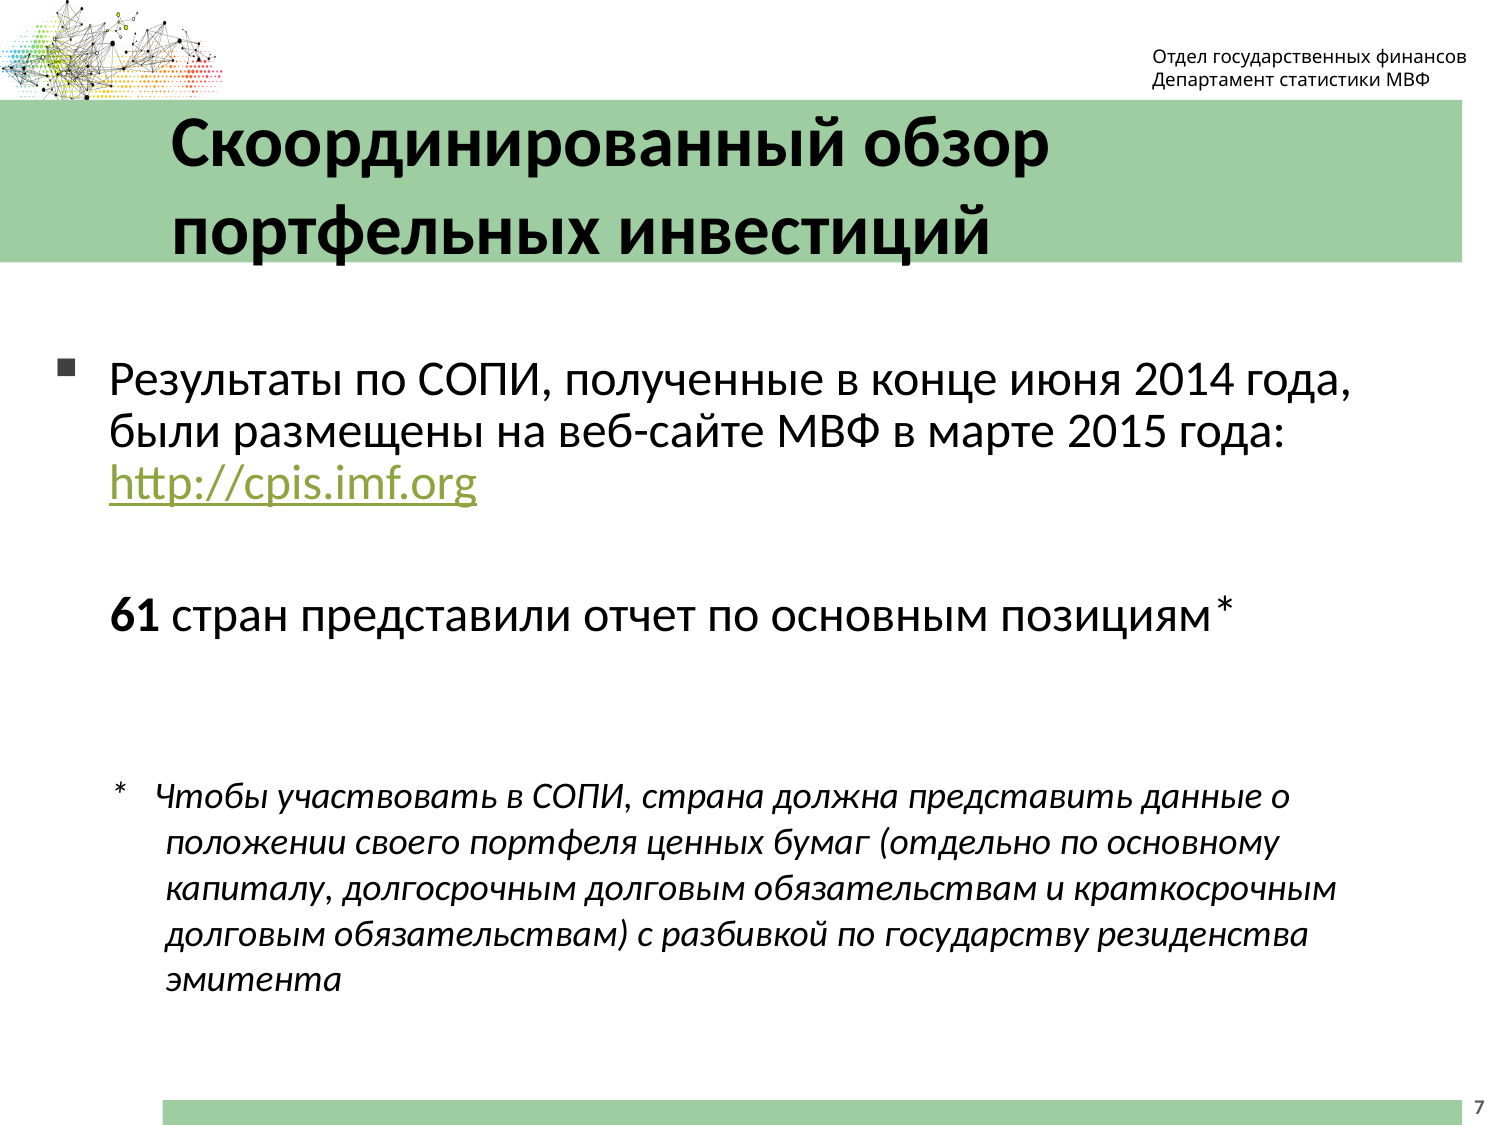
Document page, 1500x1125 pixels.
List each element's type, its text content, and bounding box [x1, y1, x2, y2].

text_box Отдел государственных финансов Департамент статистики МВФ [1137, 37, 1500, 98]
picture [0, 0, 225, 99]
slide_number 7 [1441, 1074, 1500, 1125]
list Результаты по СОПИ, полученные в конце июня 2014 года, были размещены на веб-сайте МВФ в марте 2015 года: http://cpis.imf.org 61 стран представили отчет по основным позициям* * Чтобы участвовать в СОПИ, страна должна представить данные о положении своего портфеля ценных бумаг (отдельно по основному капиталу, долгосрочным долговым обязательствам и краткосрочным долговым обязательствам) с разбивкой по государству резиденства эмитента [37, 262, 1463, 1088]
title Скоординированный обзор портфельных инвестиций [0, 99, 1463, 263]
